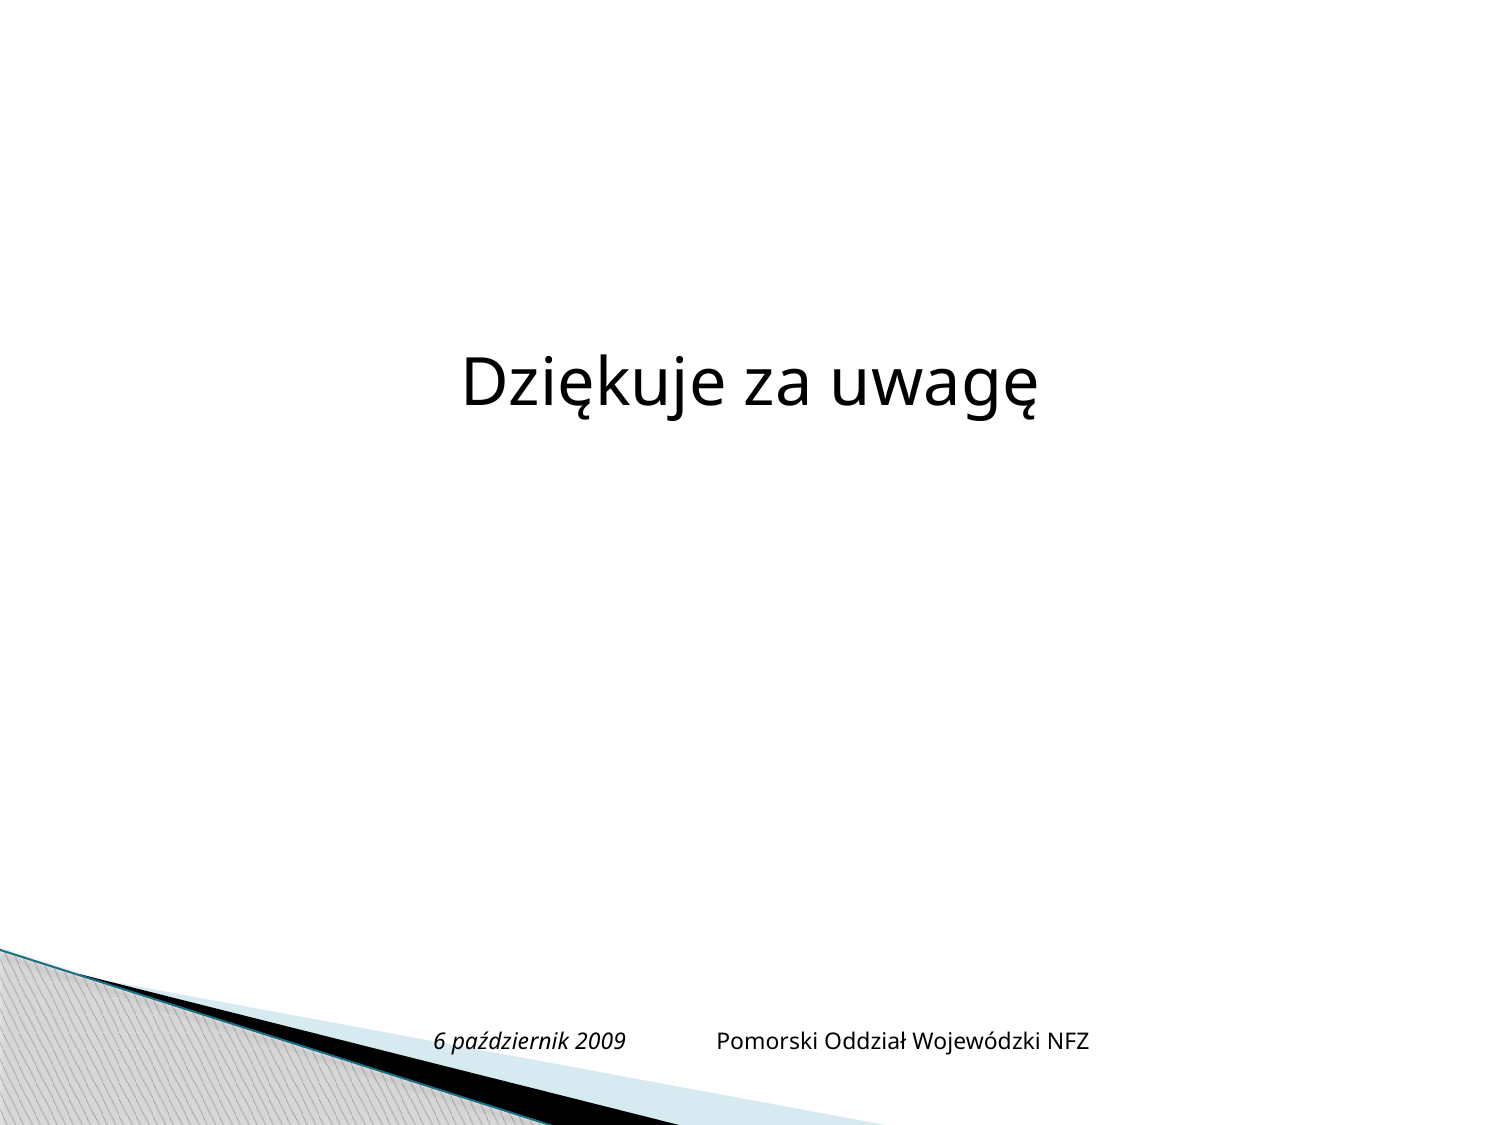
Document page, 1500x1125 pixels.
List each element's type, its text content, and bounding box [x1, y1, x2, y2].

text_box 6 październik 2009 Pomorski Oddział Wojewódzki NFZ [164, 1019, 1360, 1062]
list Dziękuje za uwagę [74, 242, 1426, 880]
